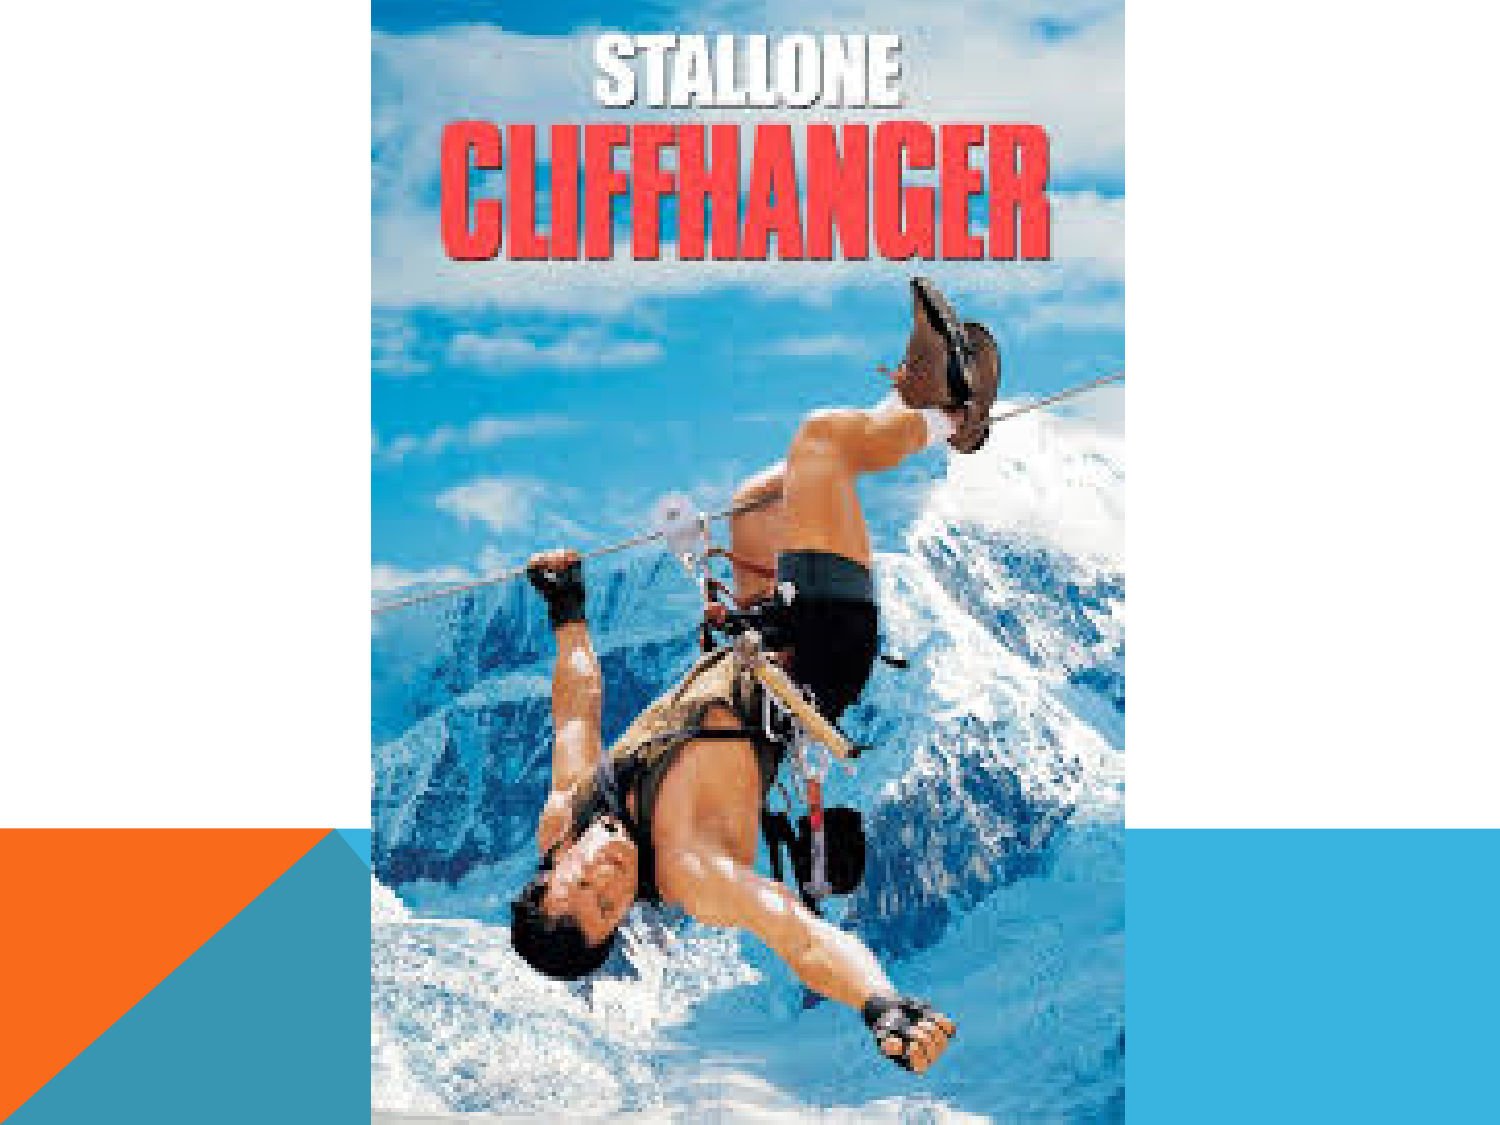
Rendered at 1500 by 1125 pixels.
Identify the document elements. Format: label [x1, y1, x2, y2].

picture [371, 0, 1125, 1125]
